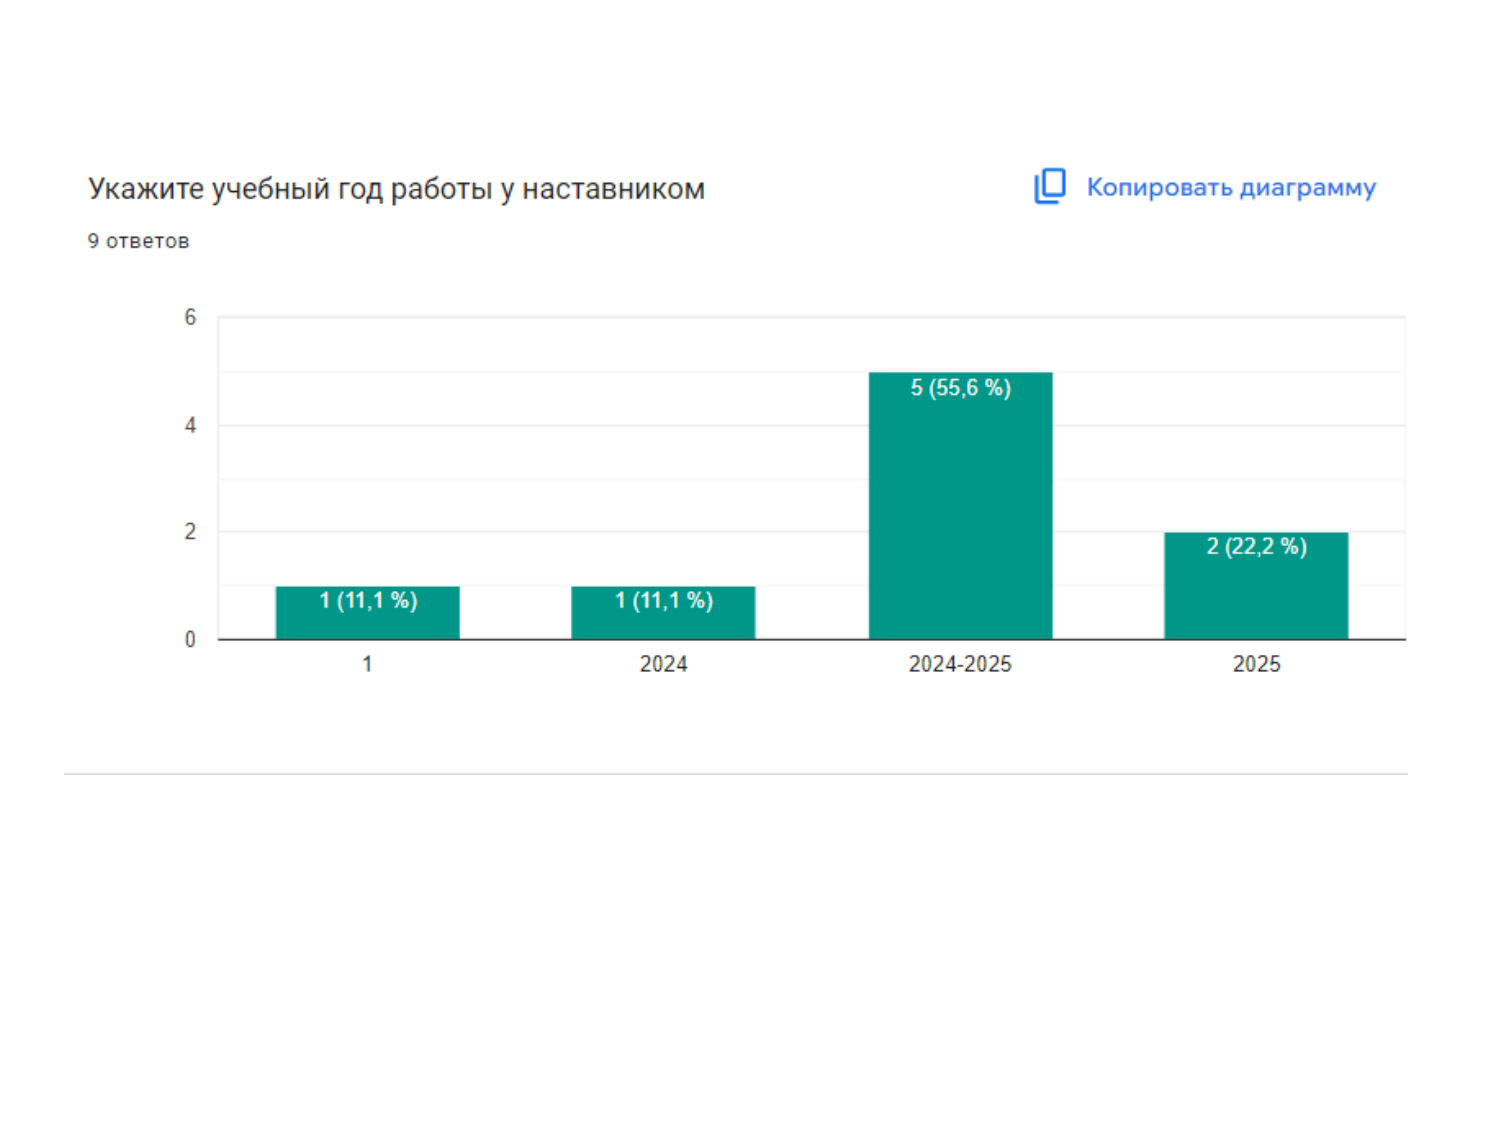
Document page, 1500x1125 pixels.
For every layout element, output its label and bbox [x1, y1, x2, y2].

list [64, 136, 1408, 776]
